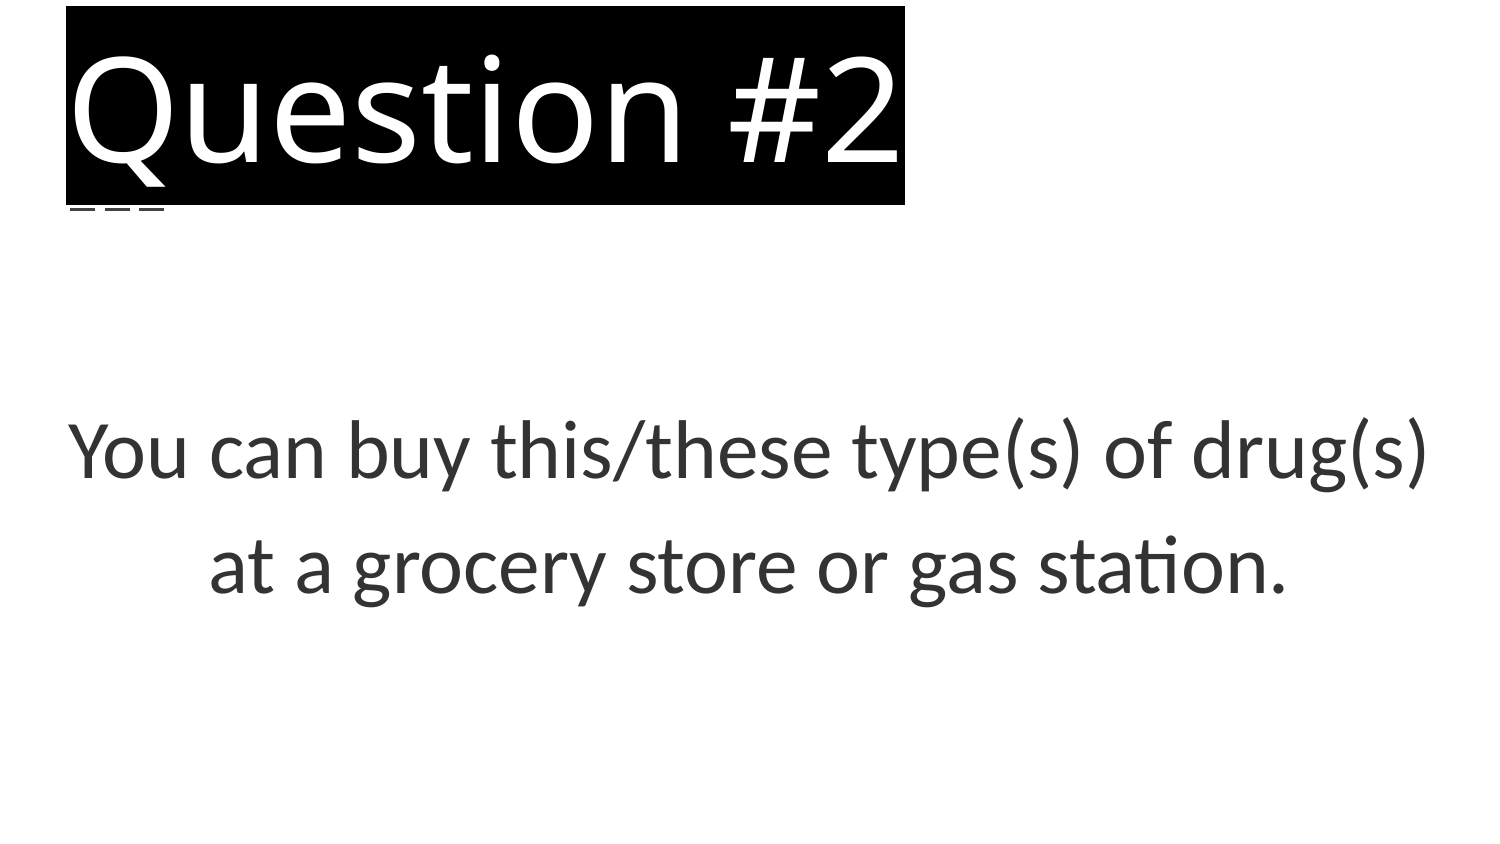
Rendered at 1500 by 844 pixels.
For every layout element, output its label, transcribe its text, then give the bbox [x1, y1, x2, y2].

title Question #2 [51, 86, 1449, 207]
list You can buy this/these type(s) of drug(s) at a grocery store or gas station. [51, 240, 1449, 750]
